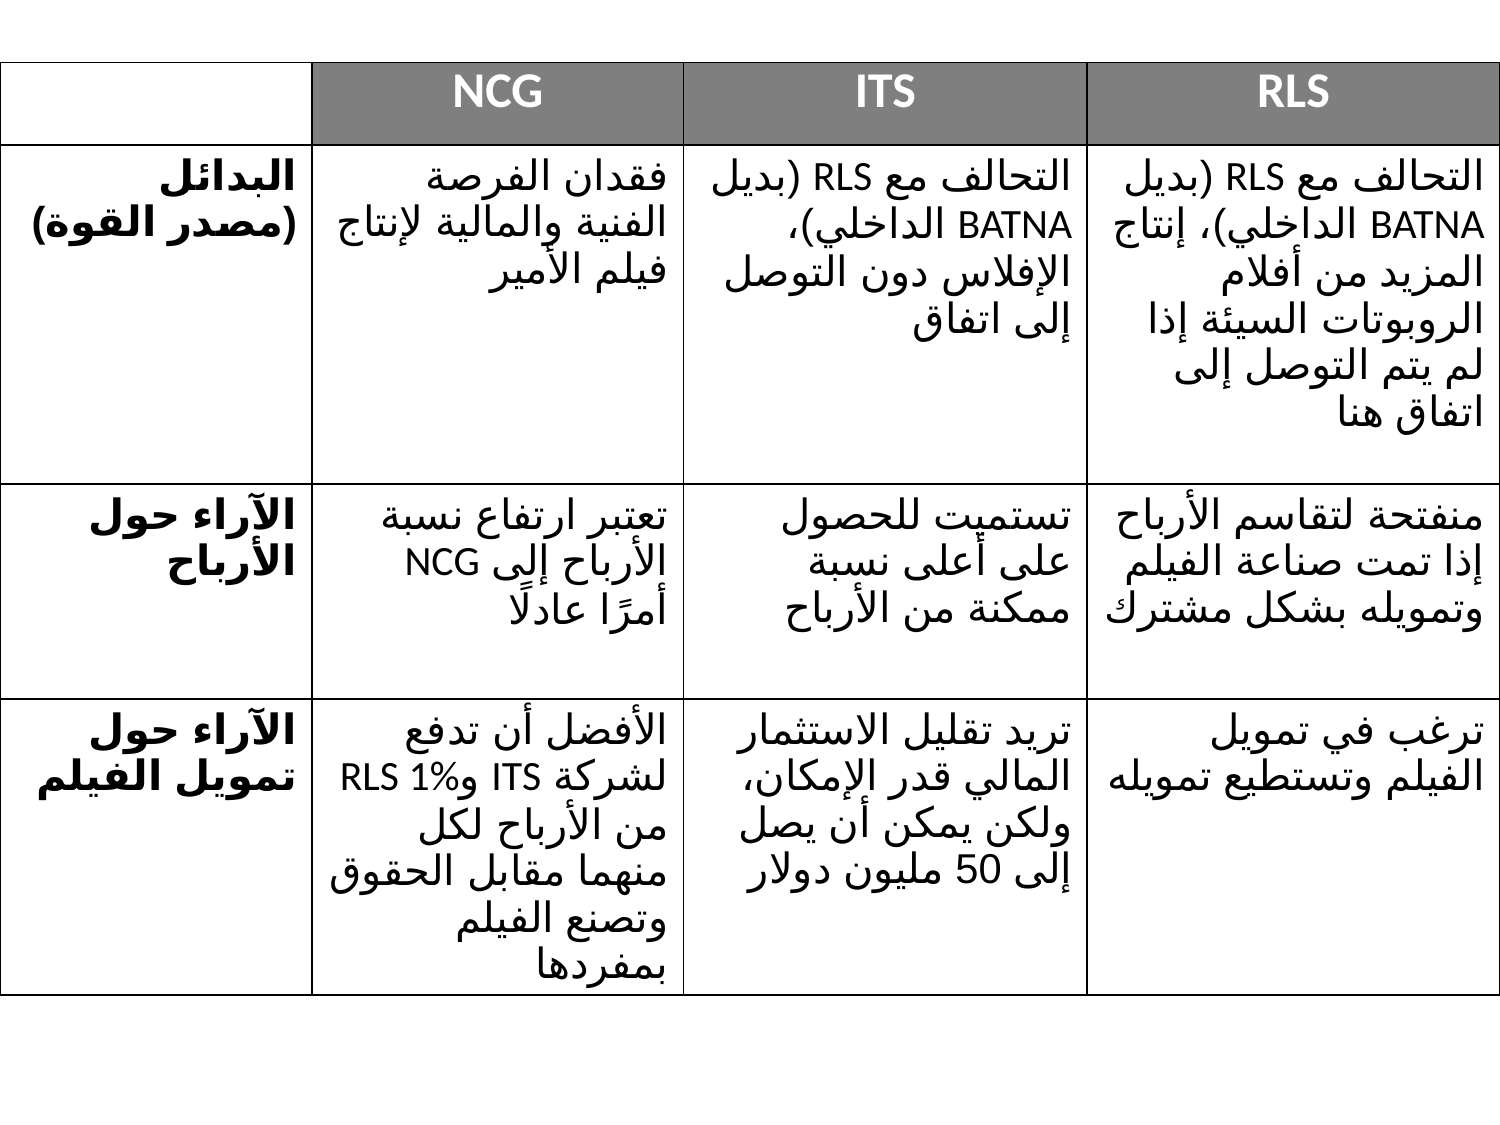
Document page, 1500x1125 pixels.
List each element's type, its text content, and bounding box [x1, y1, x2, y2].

table_cell منفتحة لتقاسم الأرباح إذا تمت صناعة الفيلم وتمويله بشكل مشترك [1088, 485, 1499, 698]
table_header [1, 63, 311, 144]
table_cell الآراء حول الأرباح [1, 485, 311, 698]
table_cell ترغب في تمويل الفيلم وتستطيع تمويله [1088, 700, 1499, 994]
table_header ITS [684, 63, 1086, 144]
table_cell الأفضل أن تدفع لشركة ITS وRLS 1% من الأرباح لكل منهما مقابل الحقوق وتصنع الفيلم بمفردها [313, 700, 683, 994]
table_cell تريد تقليل الاستثمار المالي قدر الإمكان، ولكن يمكن أن يصل إلى 50 مليون دولار [684, 700, 1086, 994]
table_cell الآراء حول تمويل الفيلم [1, 700, 311, 994]
table_cell تعتبر ارتفاع نسبة الأرباح إلى NCG أمرًا عادلًا [313, 485, 683, 698]
table_cell التحالف مع RLS (بديل BATNA الداخلي)، إنتاج المزيد من أفلام الروبوتات السيئة إذا لم يتم التوصل إلى اتفاق هنا [1088, 146, 1499, 483]
table_cell تستميت للحصول على أعلى نسبة ممكنة من الأرباح [684, 485, 1086, 698]
table_header NCG [313, 63, 683, 144]
table_cell البدائل (مصدر القوة) [1, 146, 311, 483]
table_cell التحالف مع RLS (بديل BATNA الداخلي)، الإفلاس دون التوصل إلى اتفاق [684, 146, 1086, 483]
table_cell فقدان الفرصة الفنية والمالية لإنتاج فيلم الأمير [313, 146, 683, 483]
table_header RLS [1088, 63, 1499, 144]
